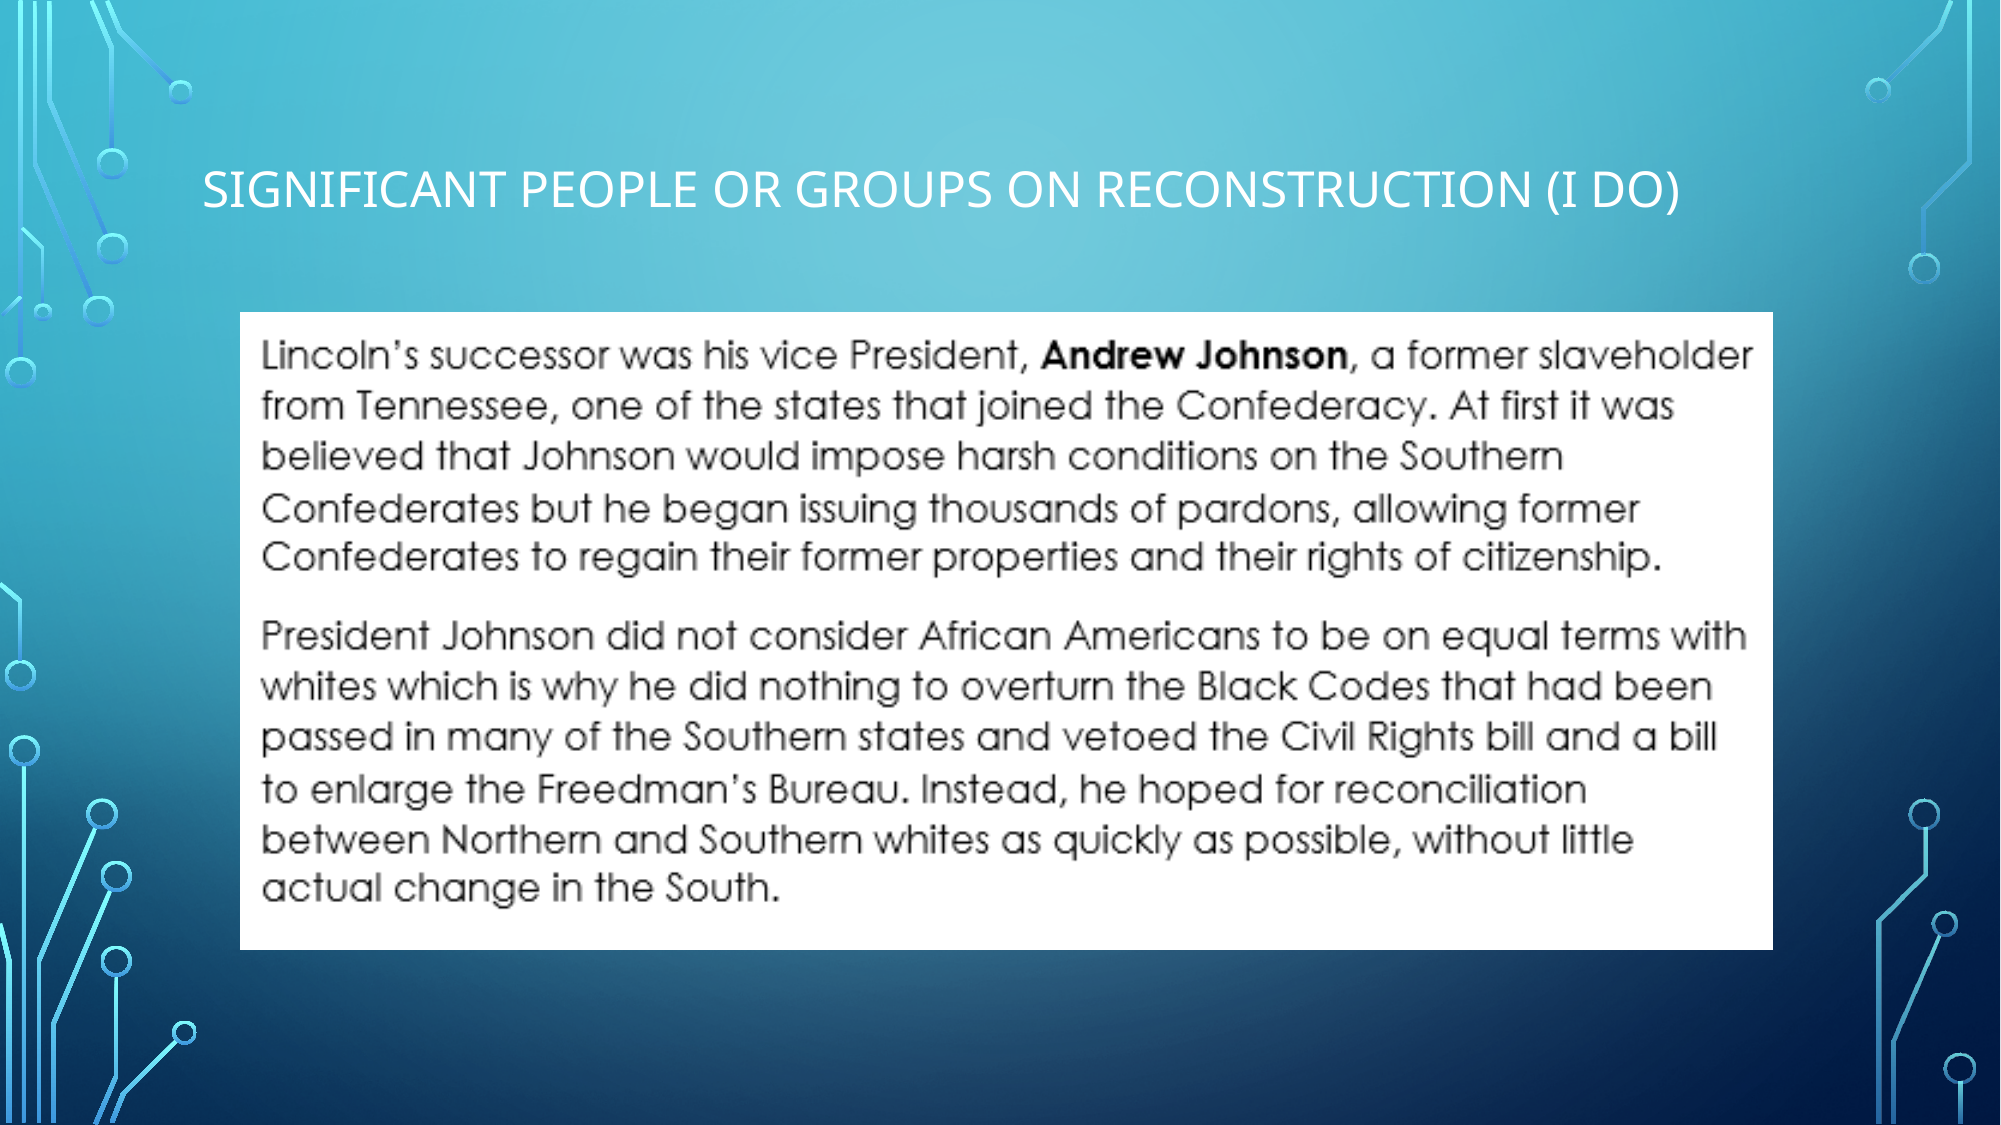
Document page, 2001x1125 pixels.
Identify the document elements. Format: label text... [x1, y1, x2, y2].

list [171, 287, 1813, 950]
picture [240, 312, 1773, 951]
title Significant People or Groups on Reconstruction (I Do) [187, 101, 1796, 287]
